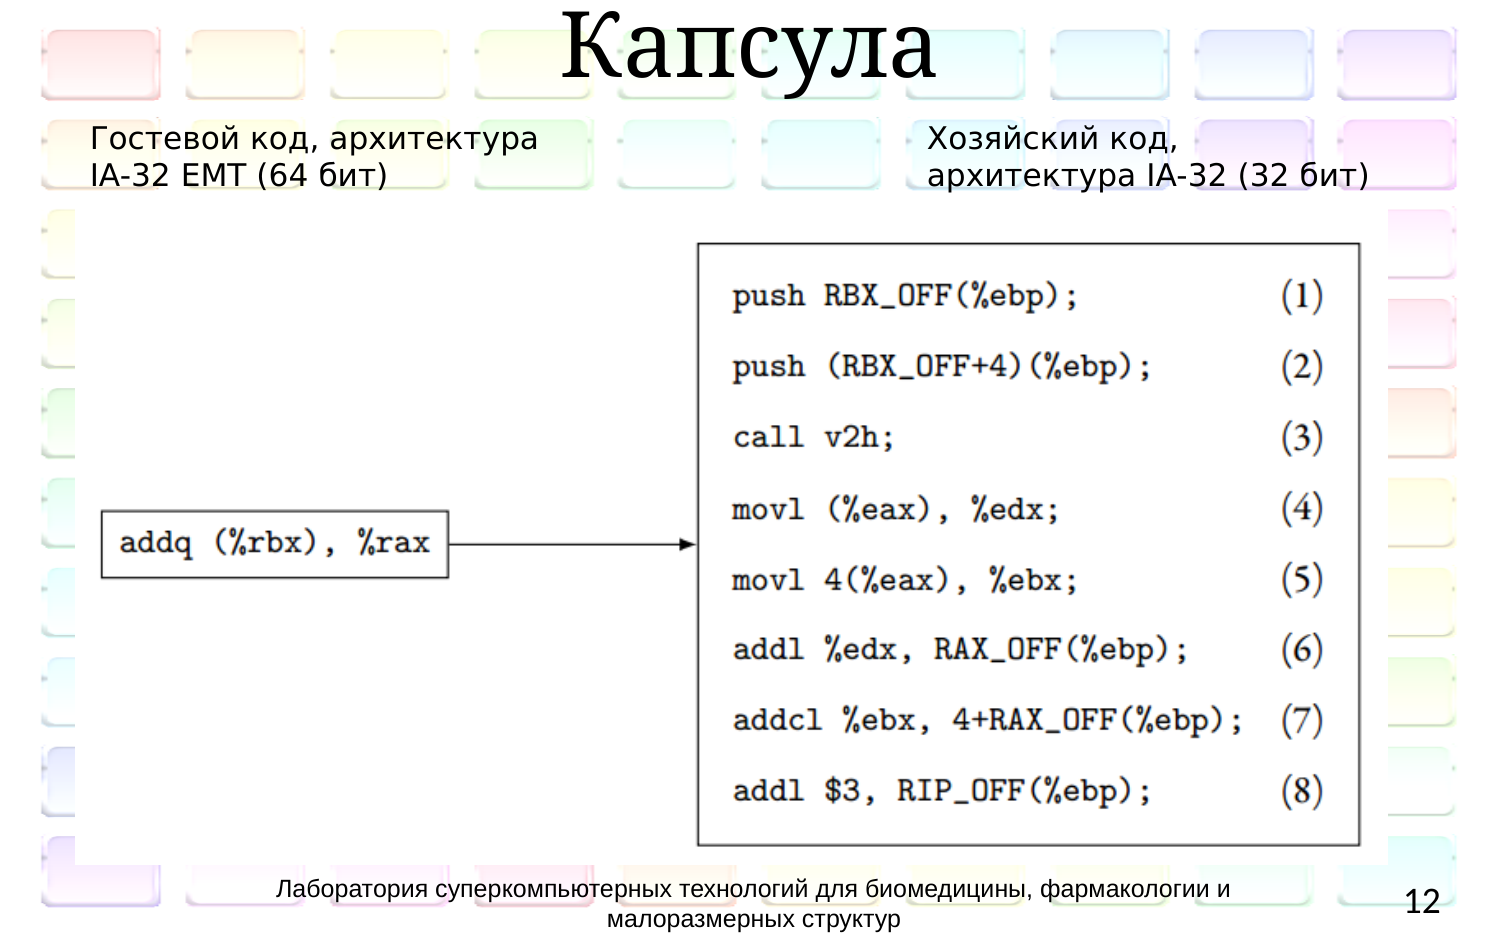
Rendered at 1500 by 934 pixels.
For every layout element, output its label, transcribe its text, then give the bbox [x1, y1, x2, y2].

picture [0, 0, 1500, 934]
text_box Хозяйский код, архитектура IA-32 (32 бит) [912, 110, 1388, 197]
text_box Гостевой код, архитектура IA-32 EMT (64 бит) [75, 110, 567, 197]
text_box Лаборатория суперкомпьютерных технологий для биомедицины, фармакологии и малоразмерных структур [171, 865, 1338, 915]
title Капсула [75, 3, 1425, 79]
text_box 12 [1387, 868, 1473, 918]
